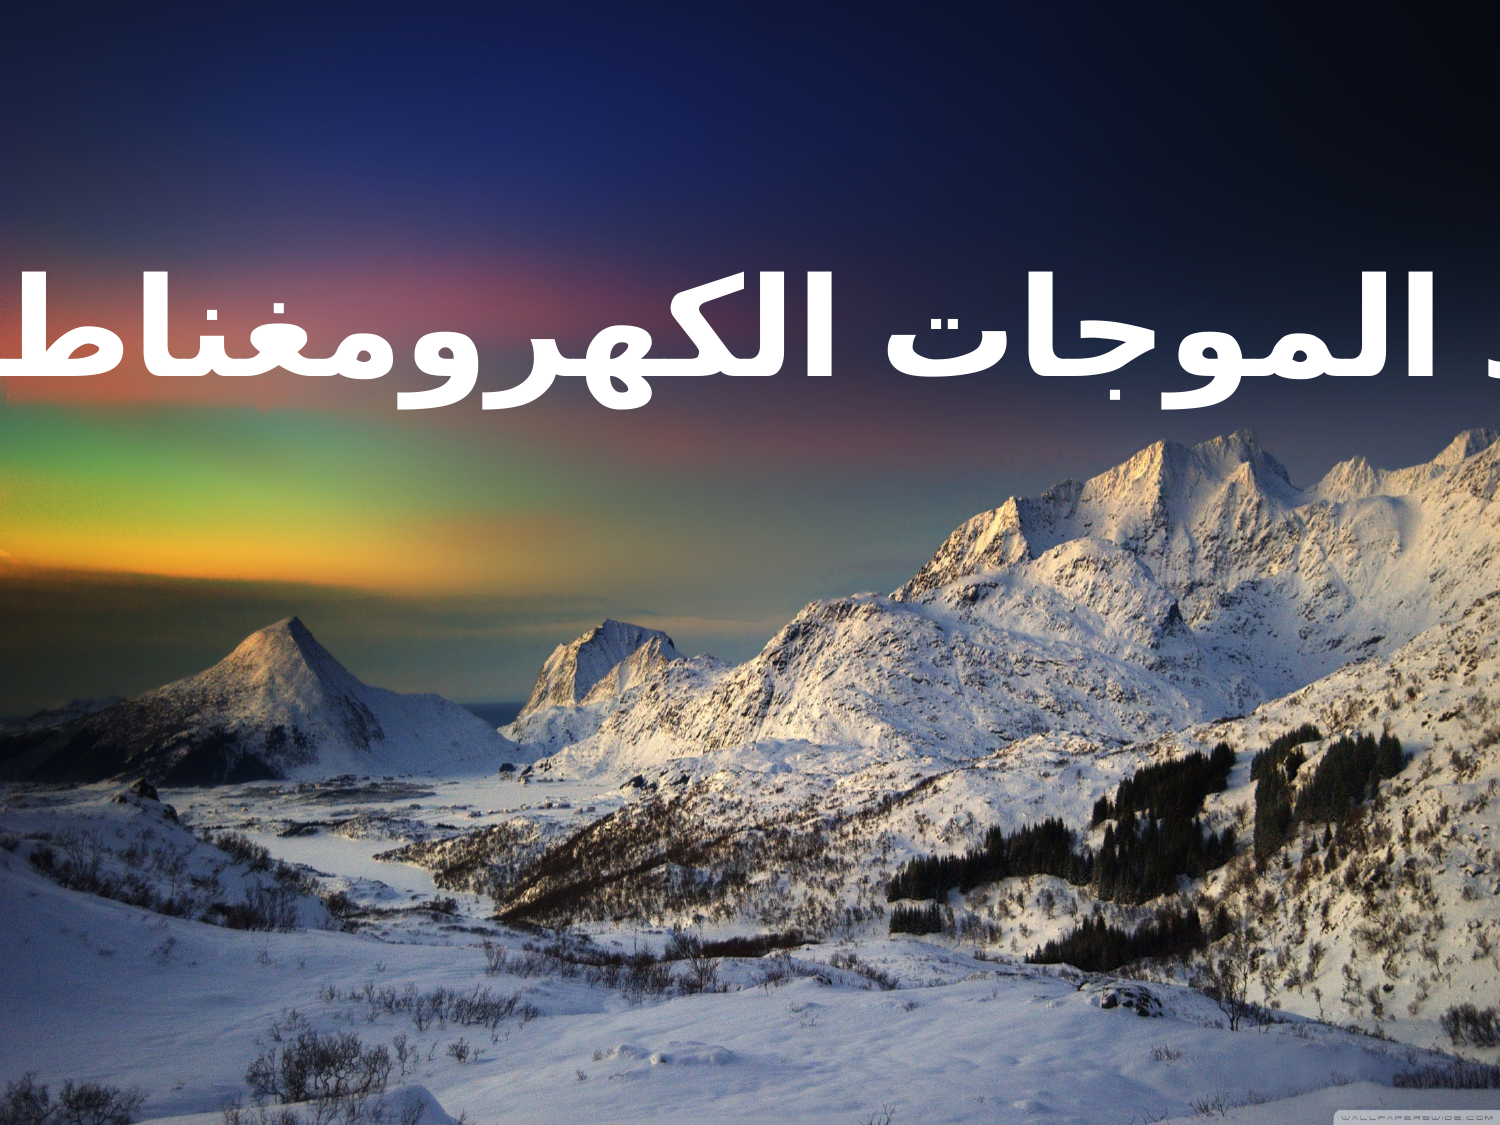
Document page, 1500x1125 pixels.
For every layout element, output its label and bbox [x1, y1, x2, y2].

list [0, 0, 1500, 1125]
